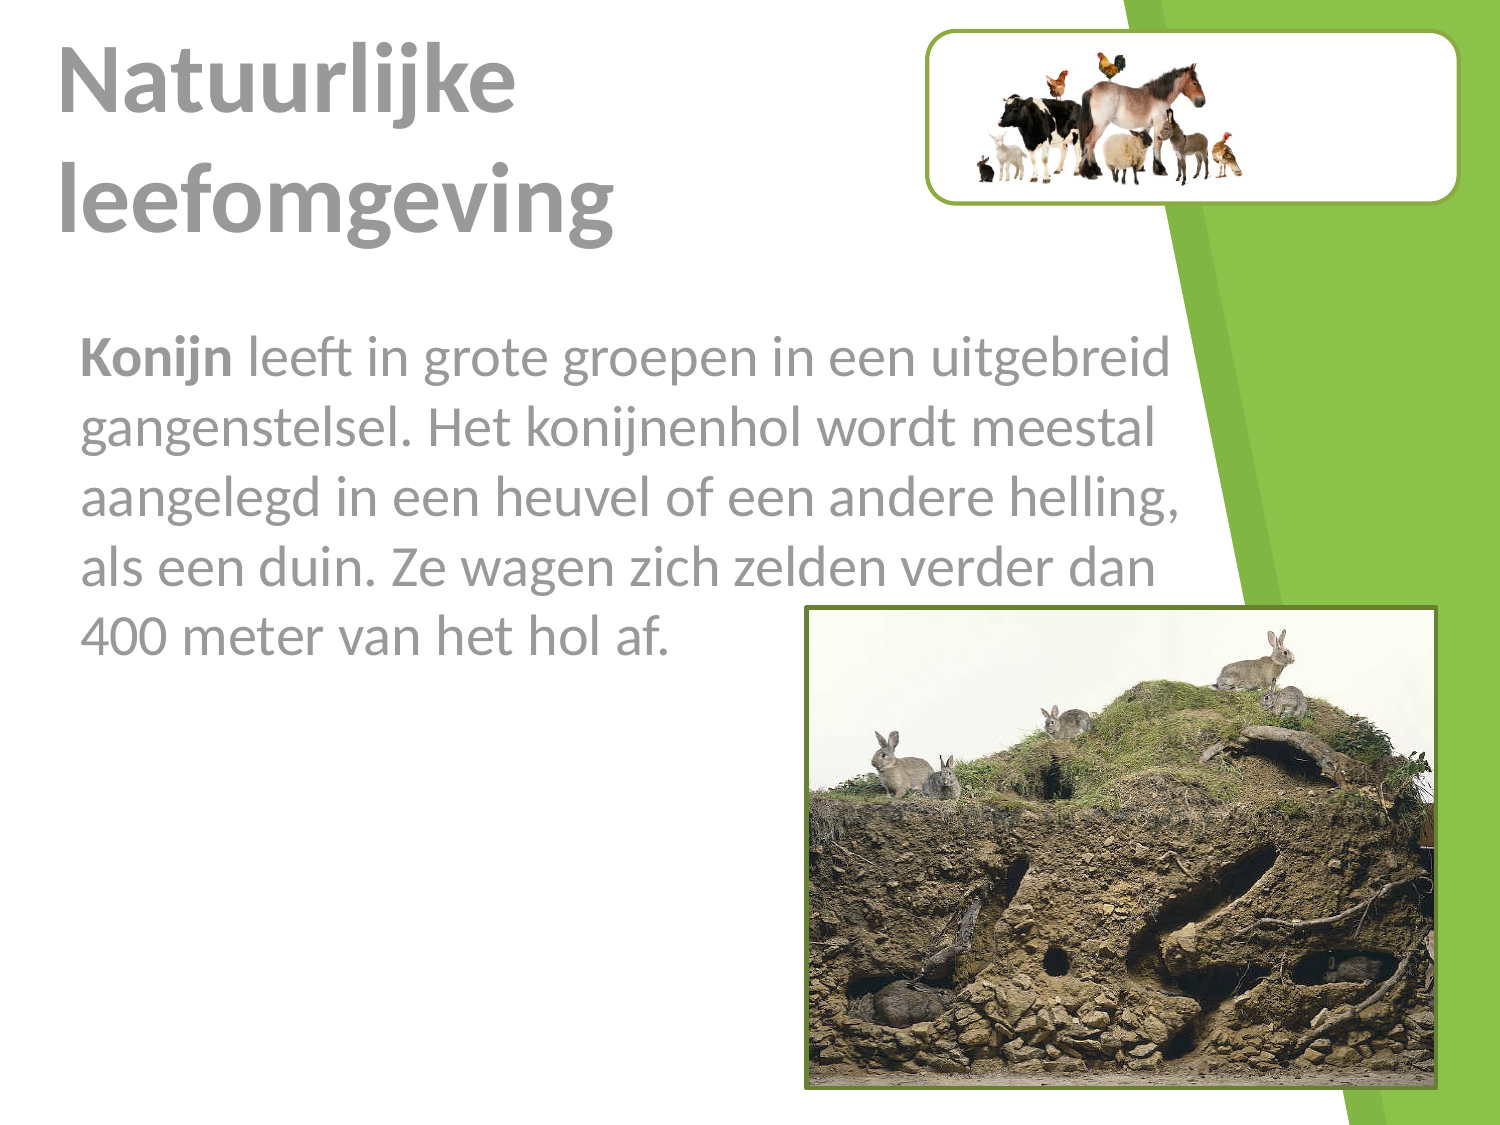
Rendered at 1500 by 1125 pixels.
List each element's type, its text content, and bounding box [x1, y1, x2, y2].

picture [808, 609, 1435, 1086]
title Natuurlijke leefomgeving [41, 101, 915, 268]
picture [974, 42, 1260, 191]
text_box [925, 28, 1461, 206]
list Konijn leeft in grote groepen in een uitgebreid gangenstelsel. Het konijnenhol wordt meestal aangelegd in een heuvel of een andere helling, als een duin. Ze wagen zich zelden verder dan 400 meter van het hol af. [64, 302, 1199, 1023]
